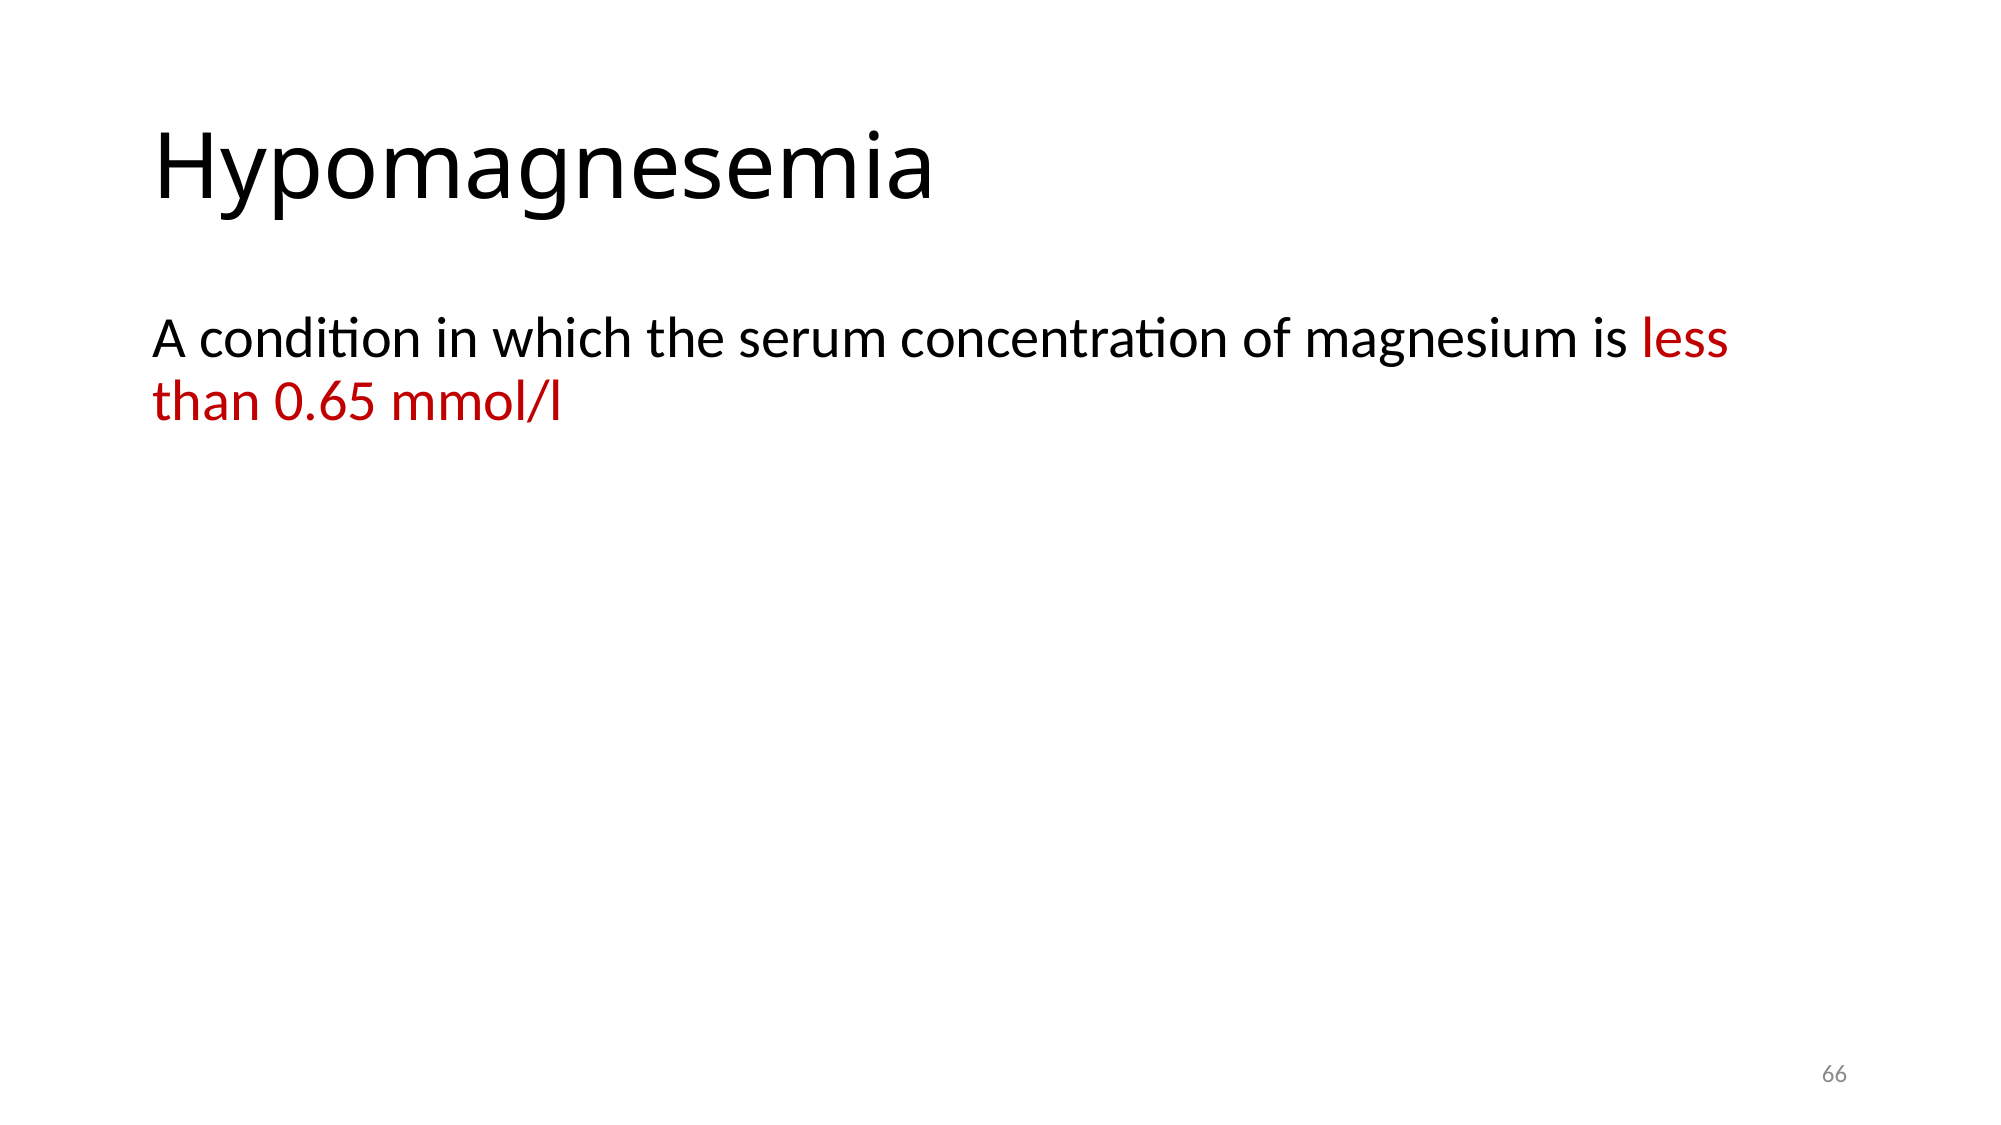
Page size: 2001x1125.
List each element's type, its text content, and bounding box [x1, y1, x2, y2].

slide_number 66 [1412, 1042, 1863, 1103]
title Hypomagnesemia [137, 59, 1863, 278]
list A condition in which the serum concentration of magnesium is less than 0.65 mmol/l [137, 299, 1863, 1014]
